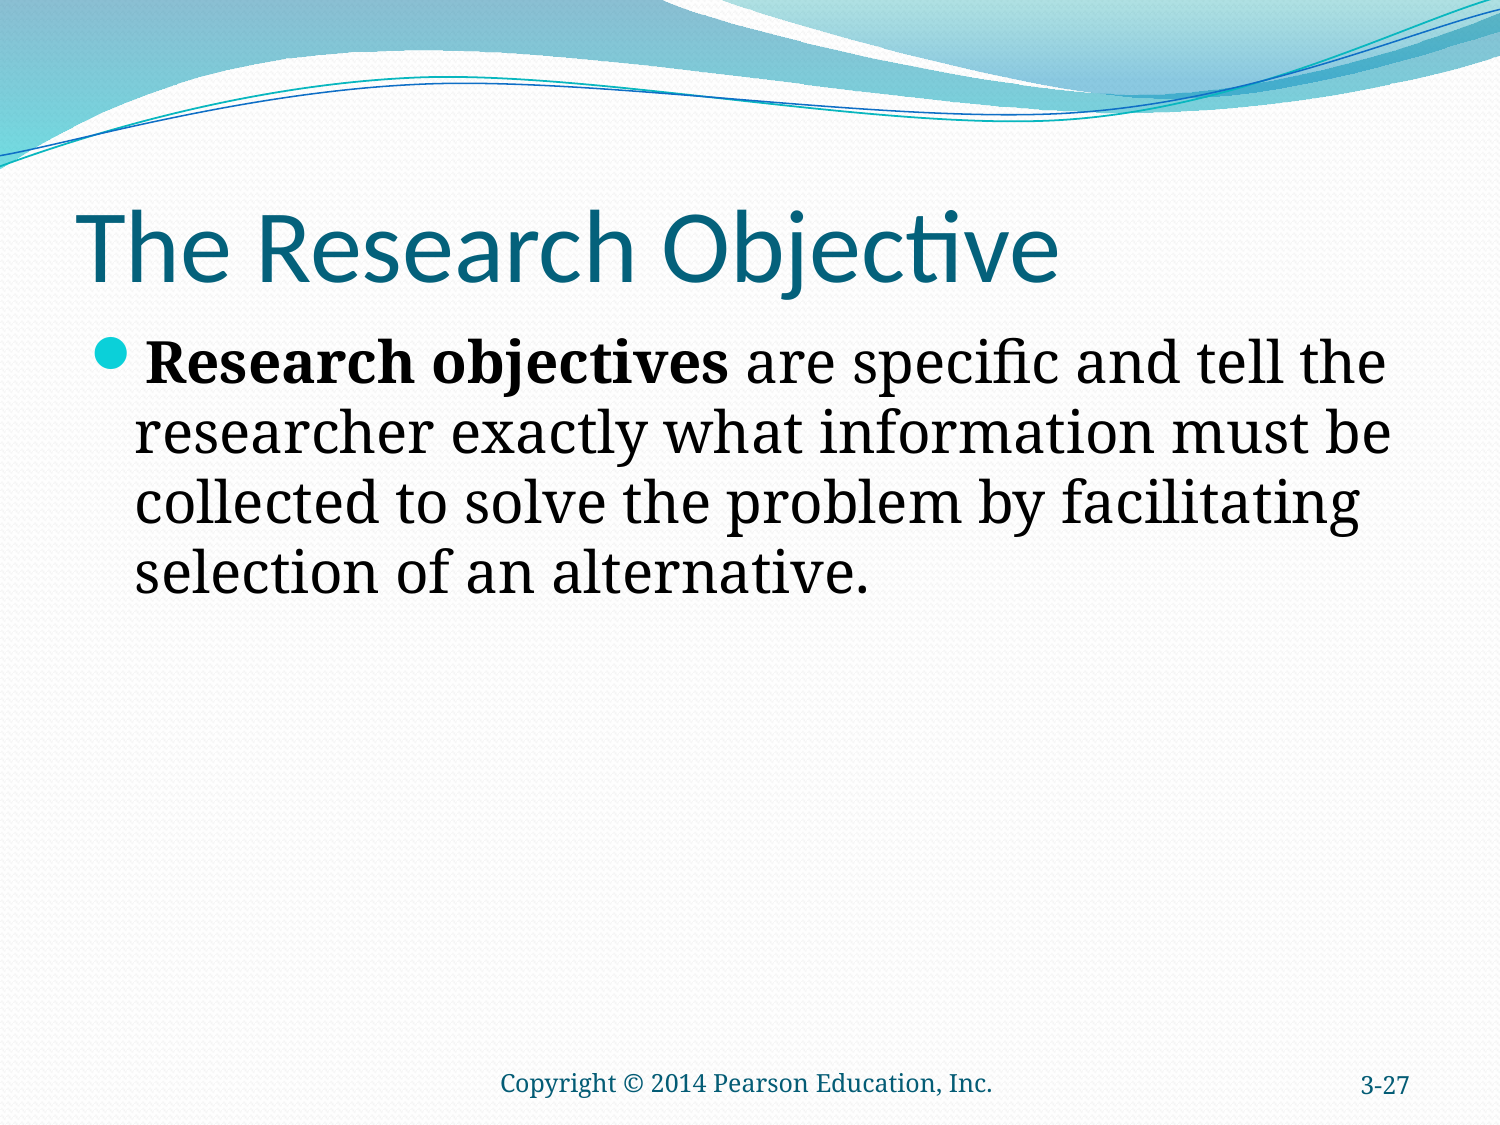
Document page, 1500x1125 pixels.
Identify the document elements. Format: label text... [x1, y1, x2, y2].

title The Research Objective [74, 115, 1426, 304]
list Research objectives are specific and tell the researcher exactly what information must be collected to solve the problem by facilitating selection of an alternative. [74, 317, 1426, 1038]
